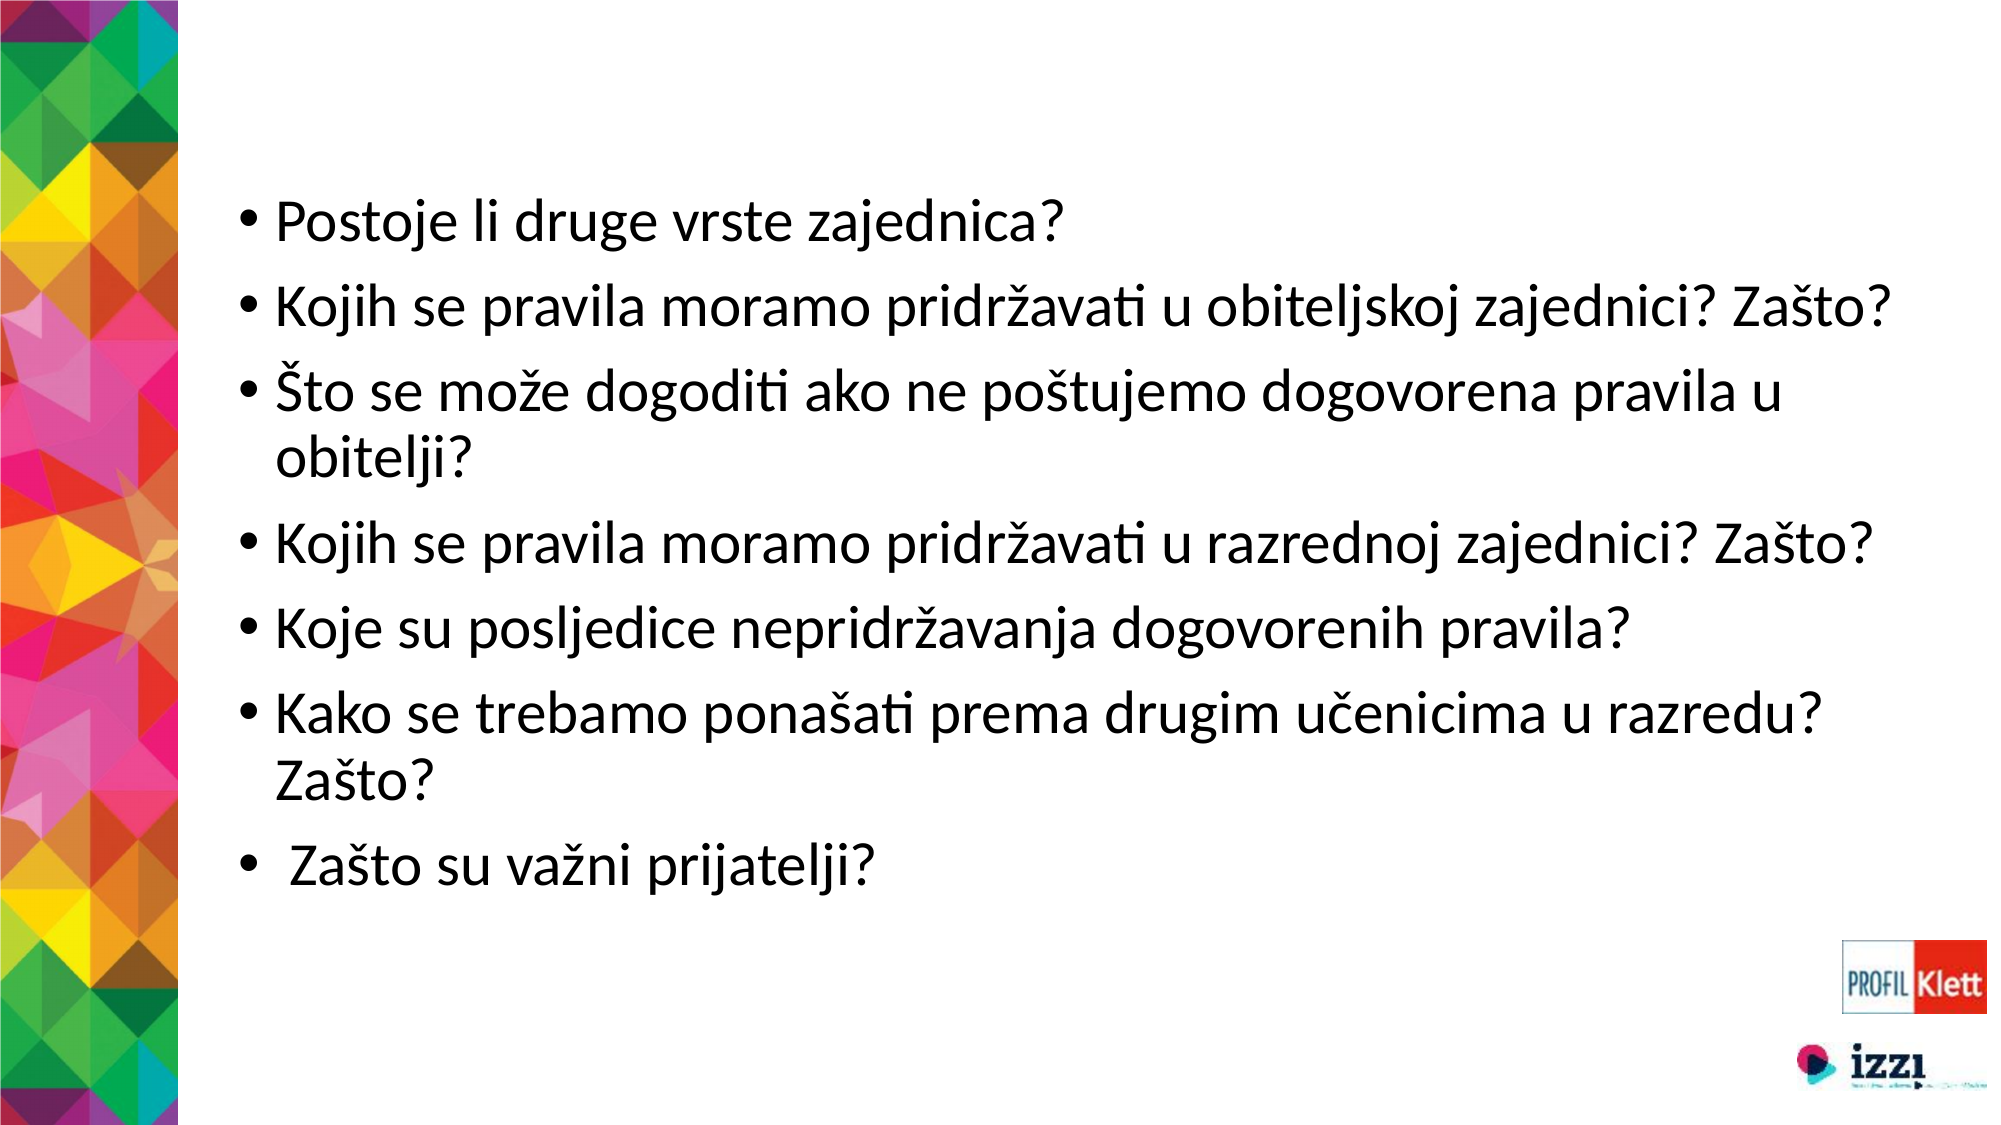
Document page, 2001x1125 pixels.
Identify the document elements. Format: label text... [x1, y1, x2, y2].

list Postoje li druge vrste zajednica? Kojih se pravila moramo pridržavati u obiteljskoj zajednici? Zašto? Što se može dogoditi ako ne poštujemo dogovorena pravila u obitelji? Kojih se pravila moramo pridržavati u razrednoj zajednici? Zašto? Koje su posljedice nepridržavanja dogovorenih pravila? Kako se trebamo ponašati prema drugim učenicima u razredu? Zašto? Zašto su važni prijatelji? [223, 180, 1937, 971]
picture [1842, 940, 1987, 1014]
picture [1, 2, 178, 1124]
picture [1797, 1042, 1987, 1091]
